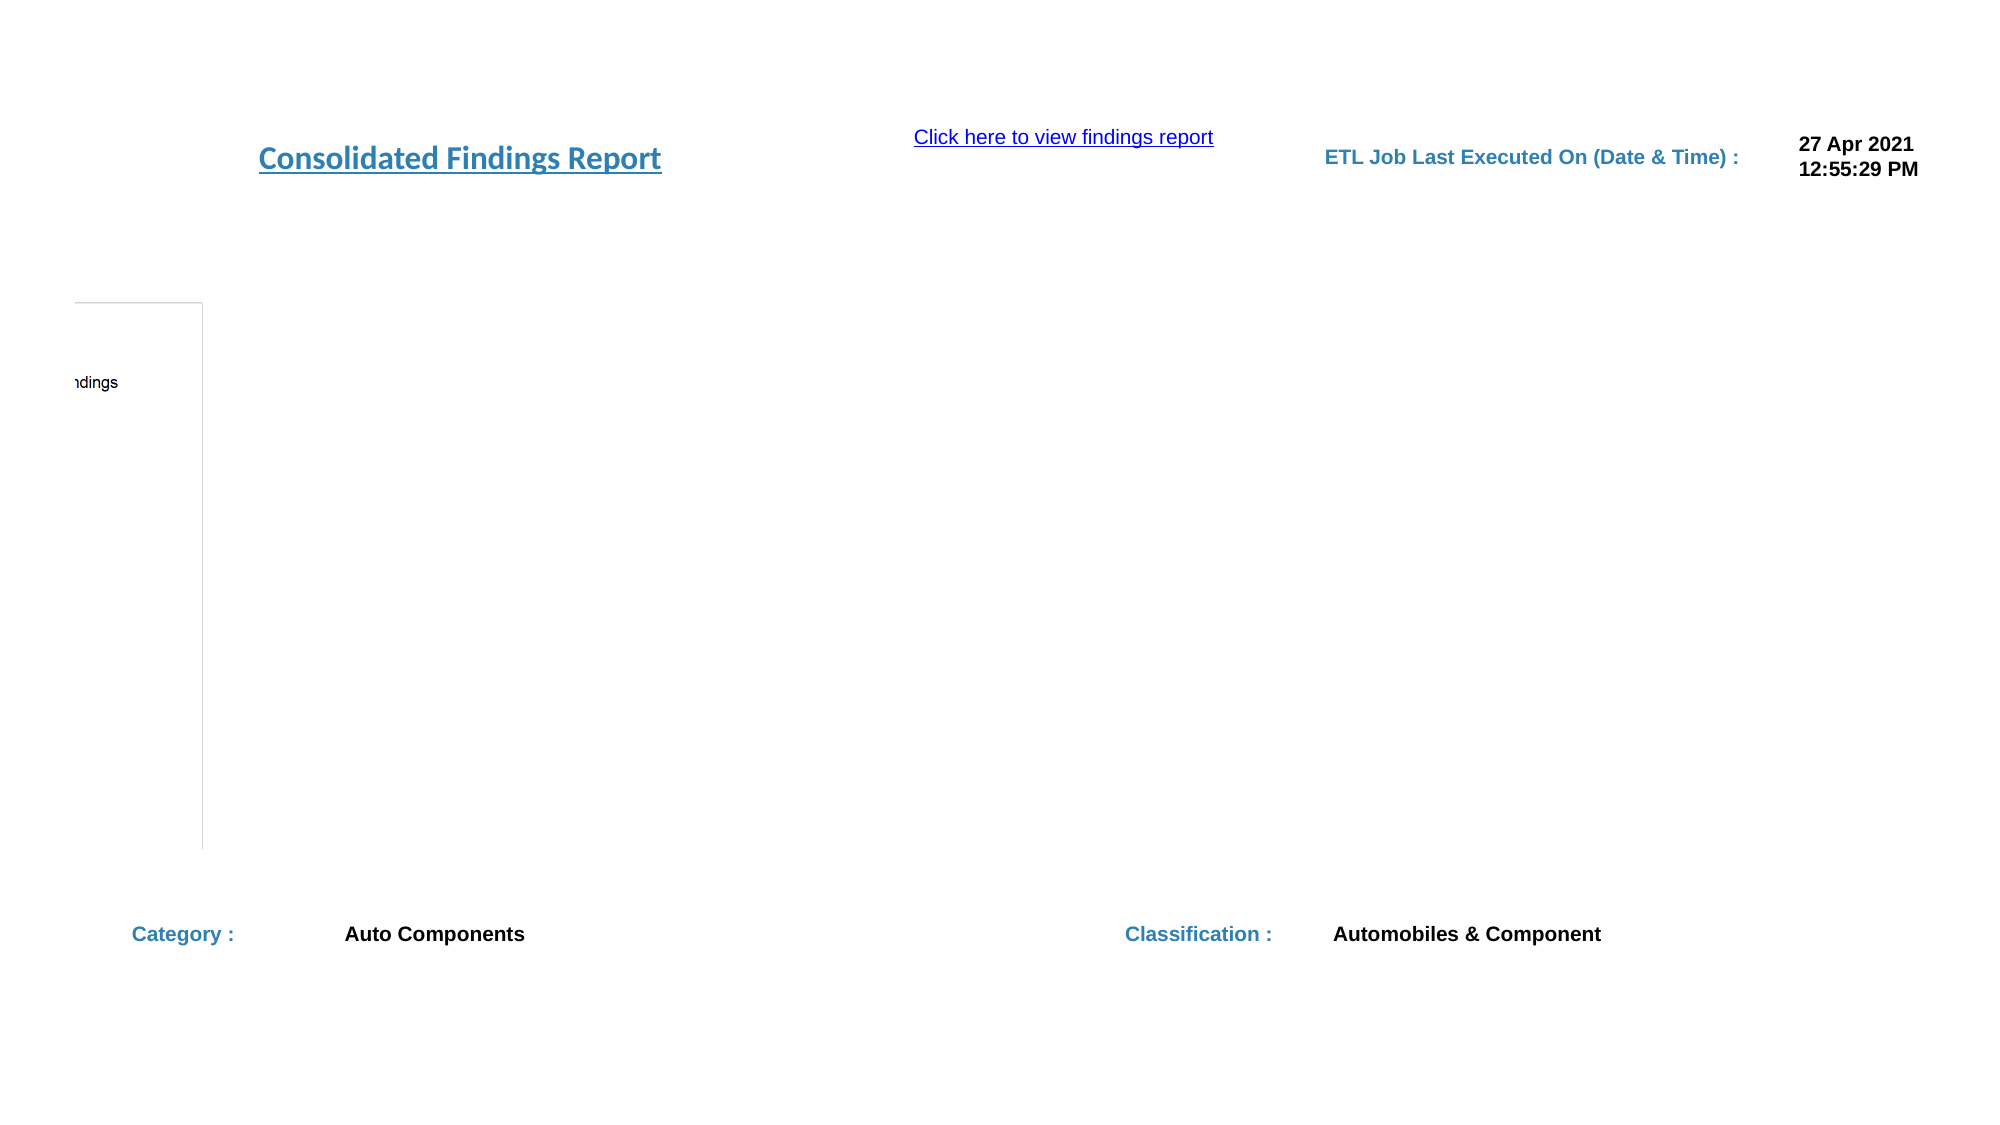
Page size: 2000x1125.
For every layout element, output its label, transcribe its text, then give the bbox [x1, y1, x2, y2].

text_box Consolidated Findings Report [91, 119, 831, 193]
text_box Click here to view findings report [886, 119, 1241, 157]
text_box ETL Job Last Executed On (Date & Time) : [1273, 119, 1791, 193]
text_box 27 Apr 2021 12:55:29 PM [1792, 119, 1925, 193]
picture [74, 302, 204, 850]
picture [74, 858, 1926, 1008]
